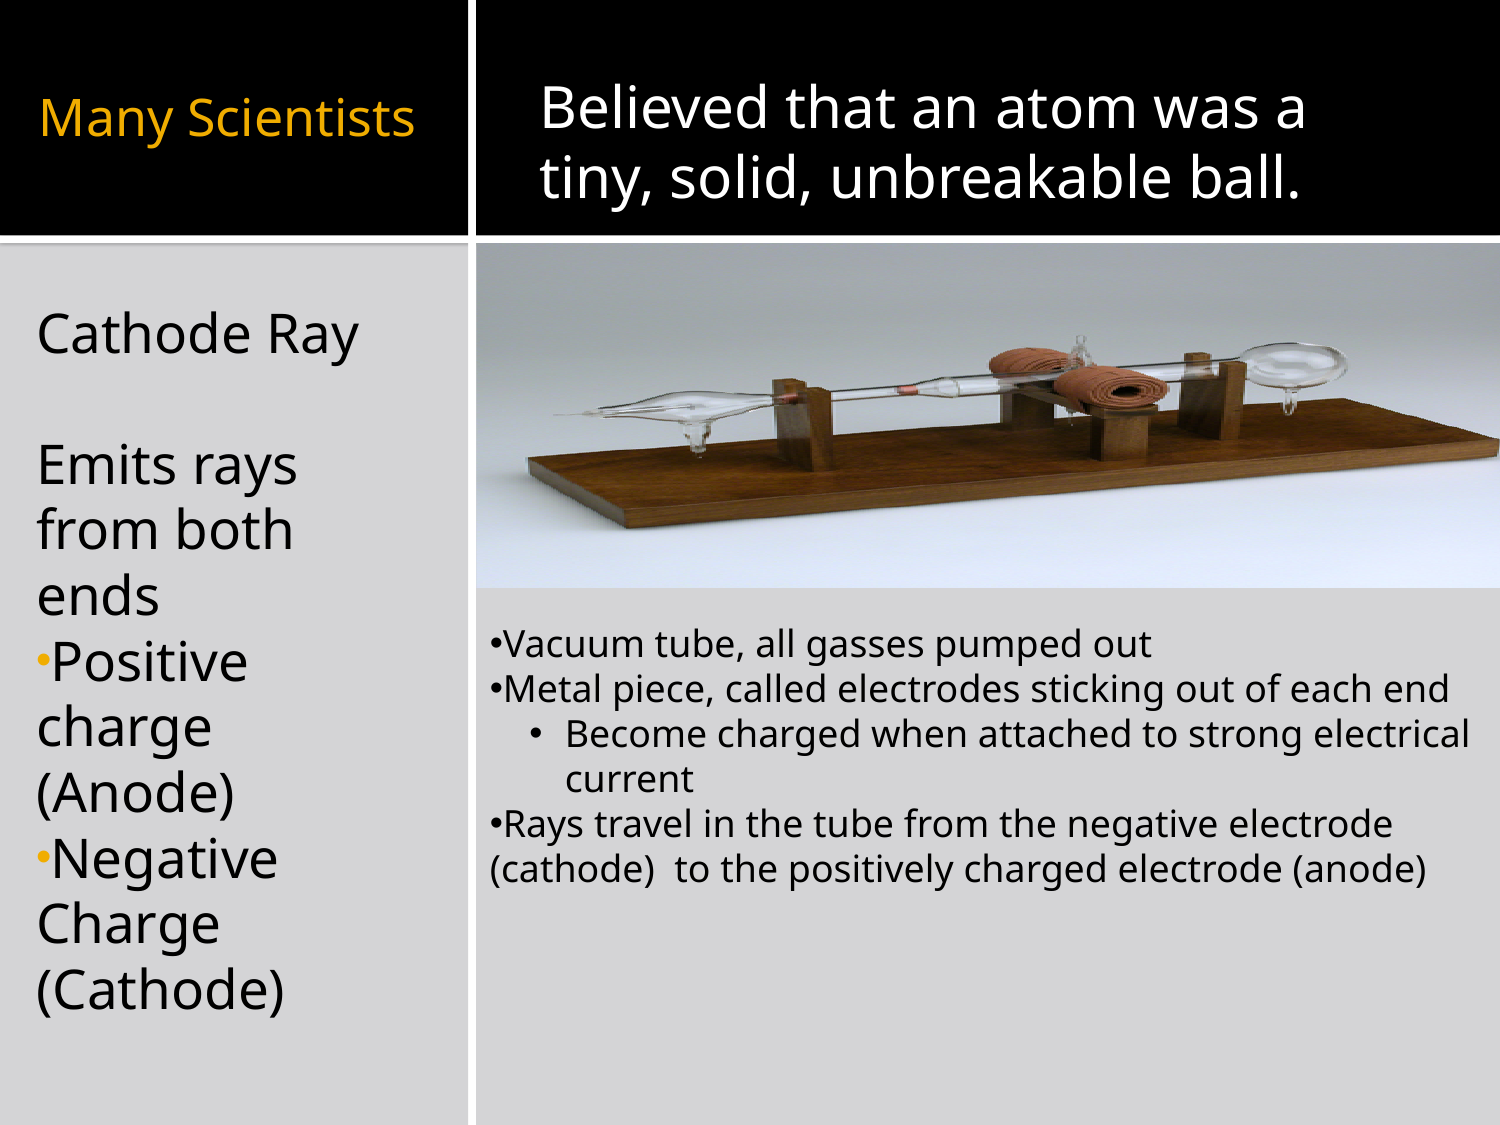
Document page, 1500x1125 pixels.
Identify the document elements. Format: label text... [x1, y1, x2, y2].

title Many Scientists [26, 25, 442, 186]
text_box Vacuum tube, all gasses pumped out Metal piece, called electrodes sticking out of each end Become charged when attached to strong electrical current Rays travel in the tube from the negative electrode (cathode) to the positively charged electrode (anode) [474, 612, 1500, 898]
list Cathode Ray Emits rays from both ends Positive charge (Anode) Negative Charge (Cathode) [26, 283, 432, 1034]
text_box Believed that an atom was a tiny, solid, unbreakable ball. [525, 62, 1325, 218]
picture [476, 243, 1500, 588]
